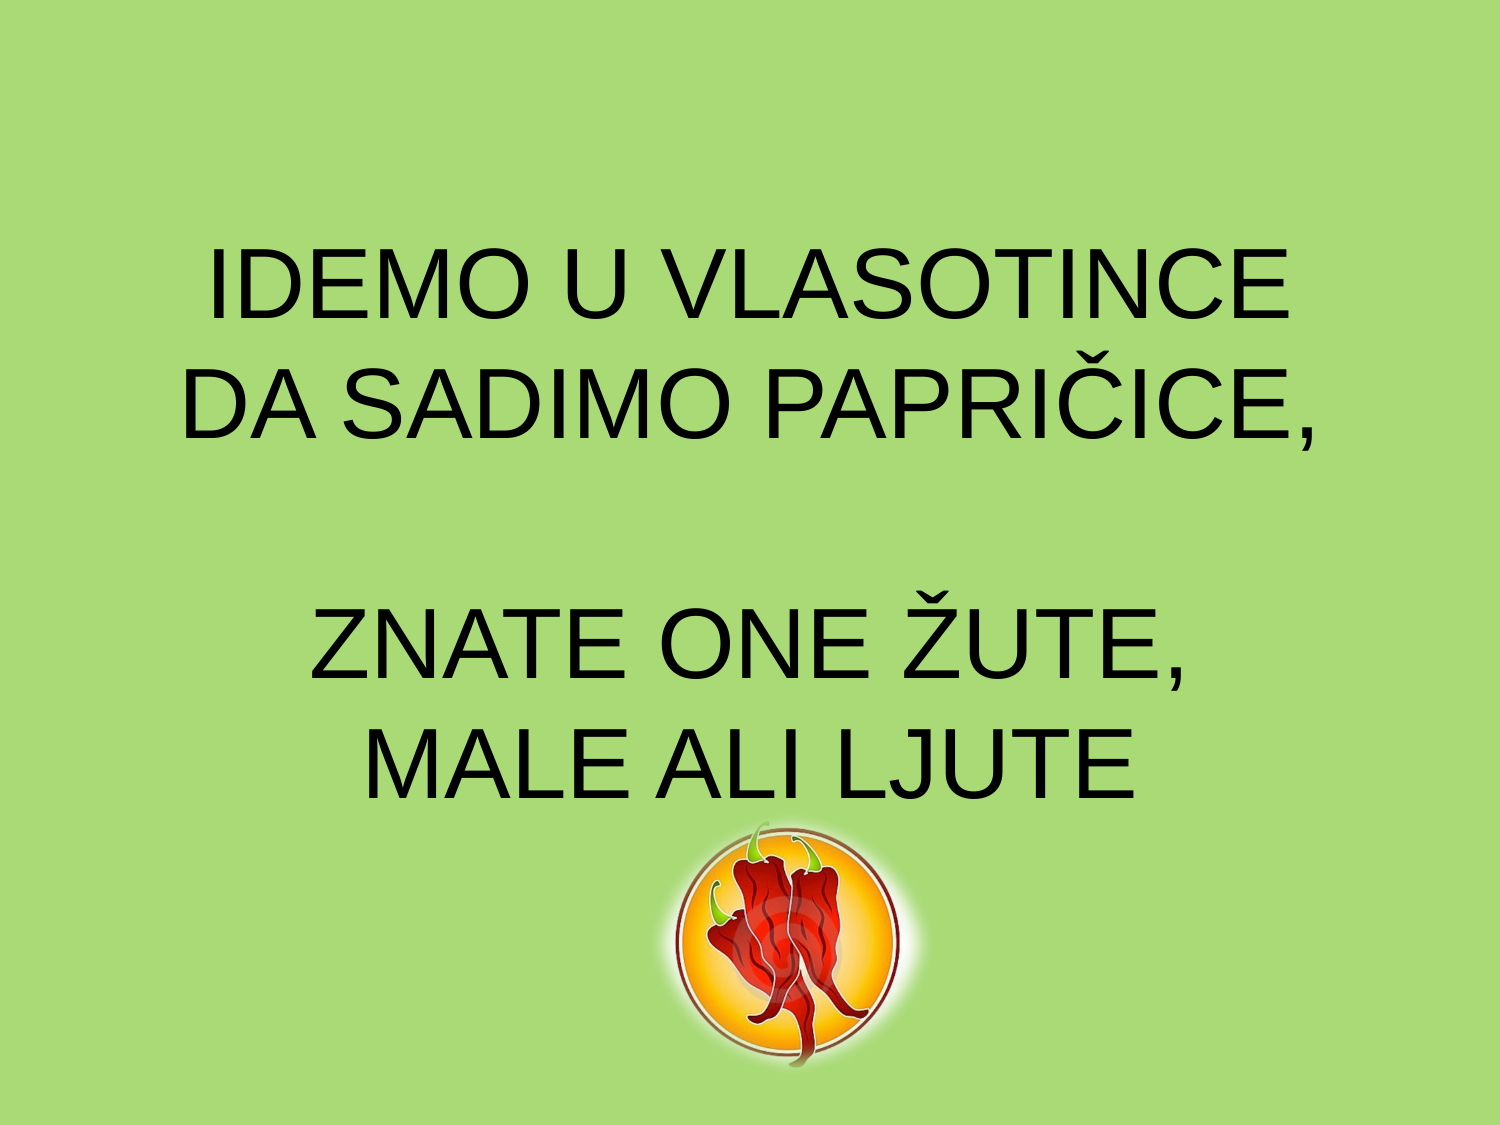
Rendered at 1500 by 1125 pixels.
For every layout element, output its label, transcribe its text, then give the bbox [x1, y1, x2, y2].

text_box IDEMO U VLASOTINCE DA SADIMO PAPRIČICE, ZNATE ONE ŽUTE, MALE ALI LJUTE [128, 210, 1372, 1066]
picture [644, 808, 939, 1079]
